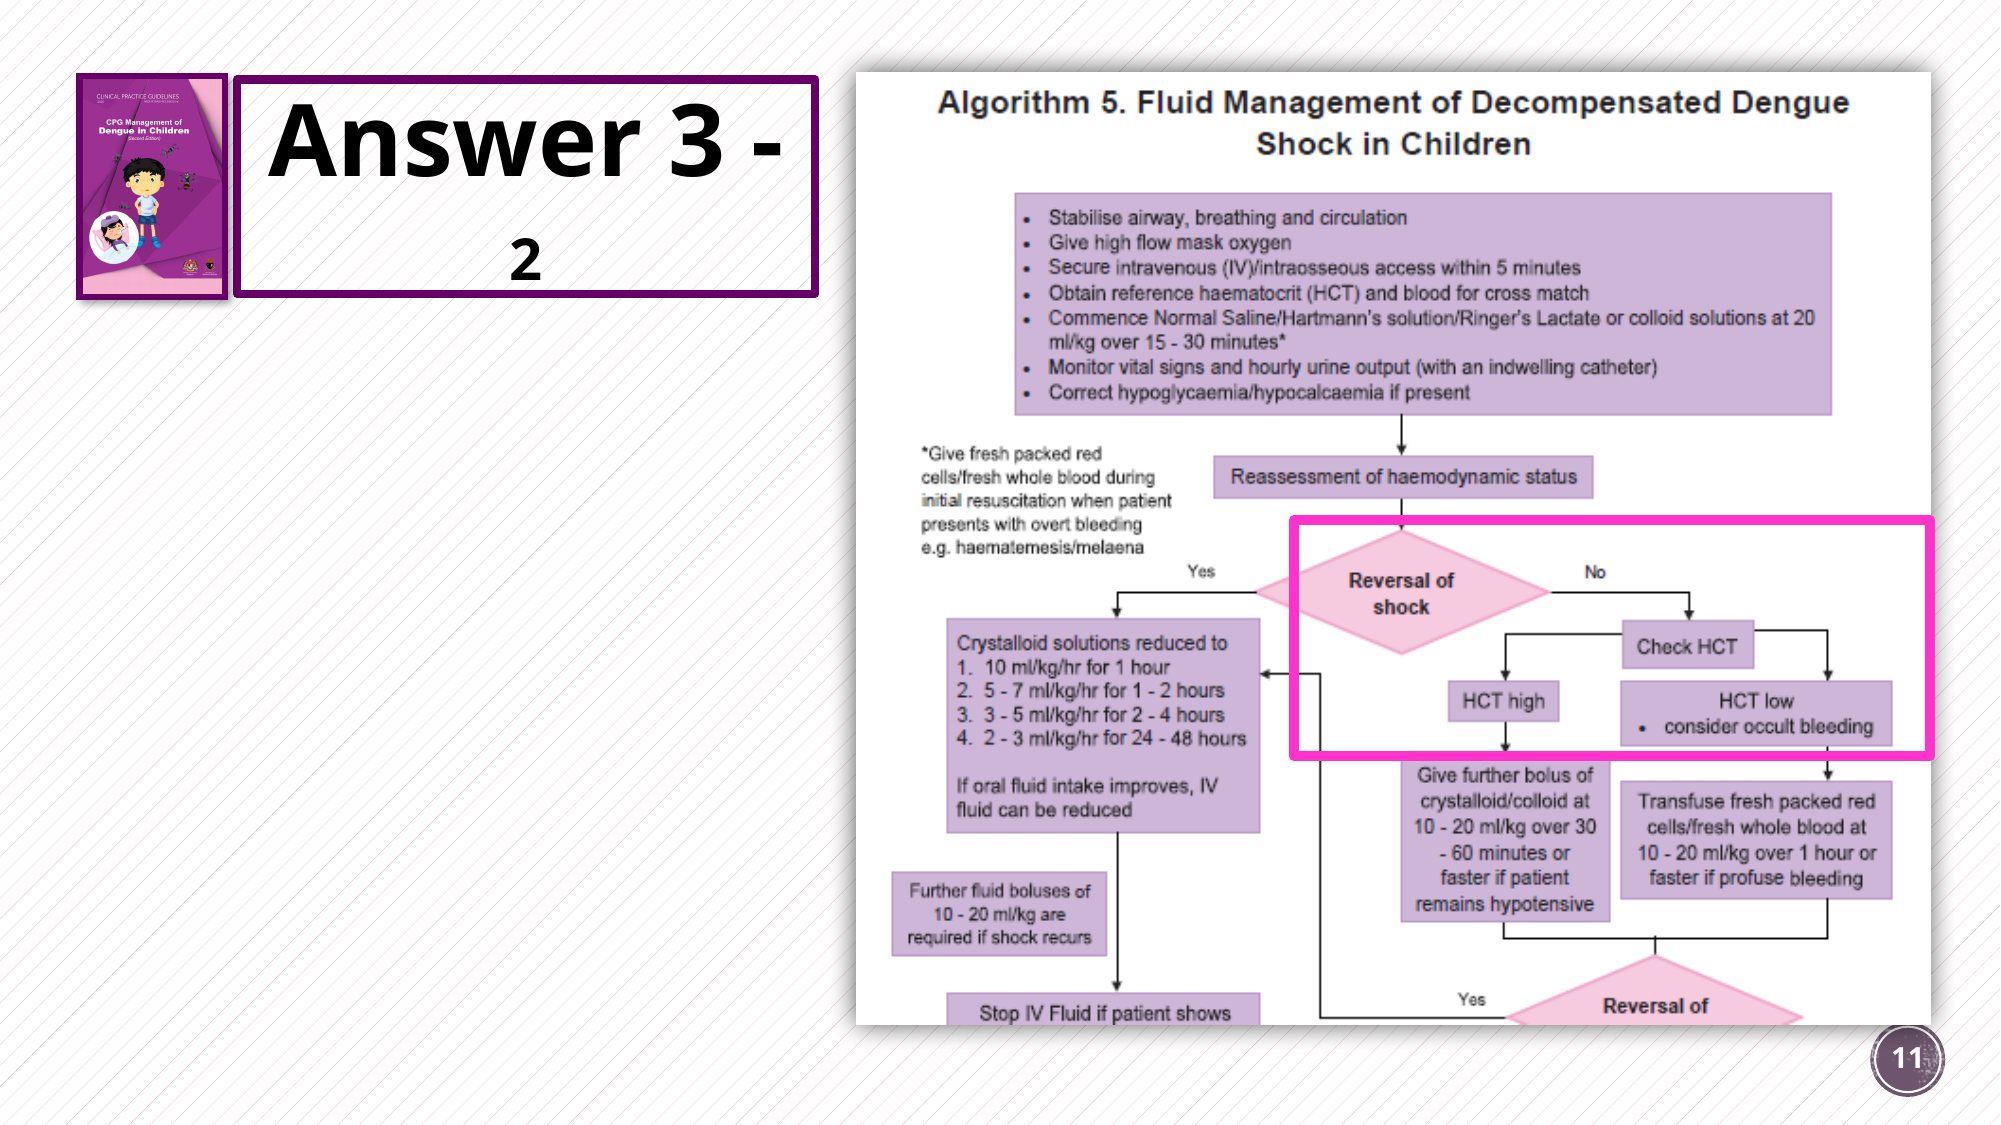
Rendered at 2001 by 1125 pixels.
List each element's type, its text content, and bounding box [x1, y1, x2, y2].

picture [856, 72, 1931, 1025]
picture [83, 79, 222, 294]
slide_number 11 [1855, 1028, 1961, 1089]
text_box Answer 3 -2 [237, 79, 816, 294]
